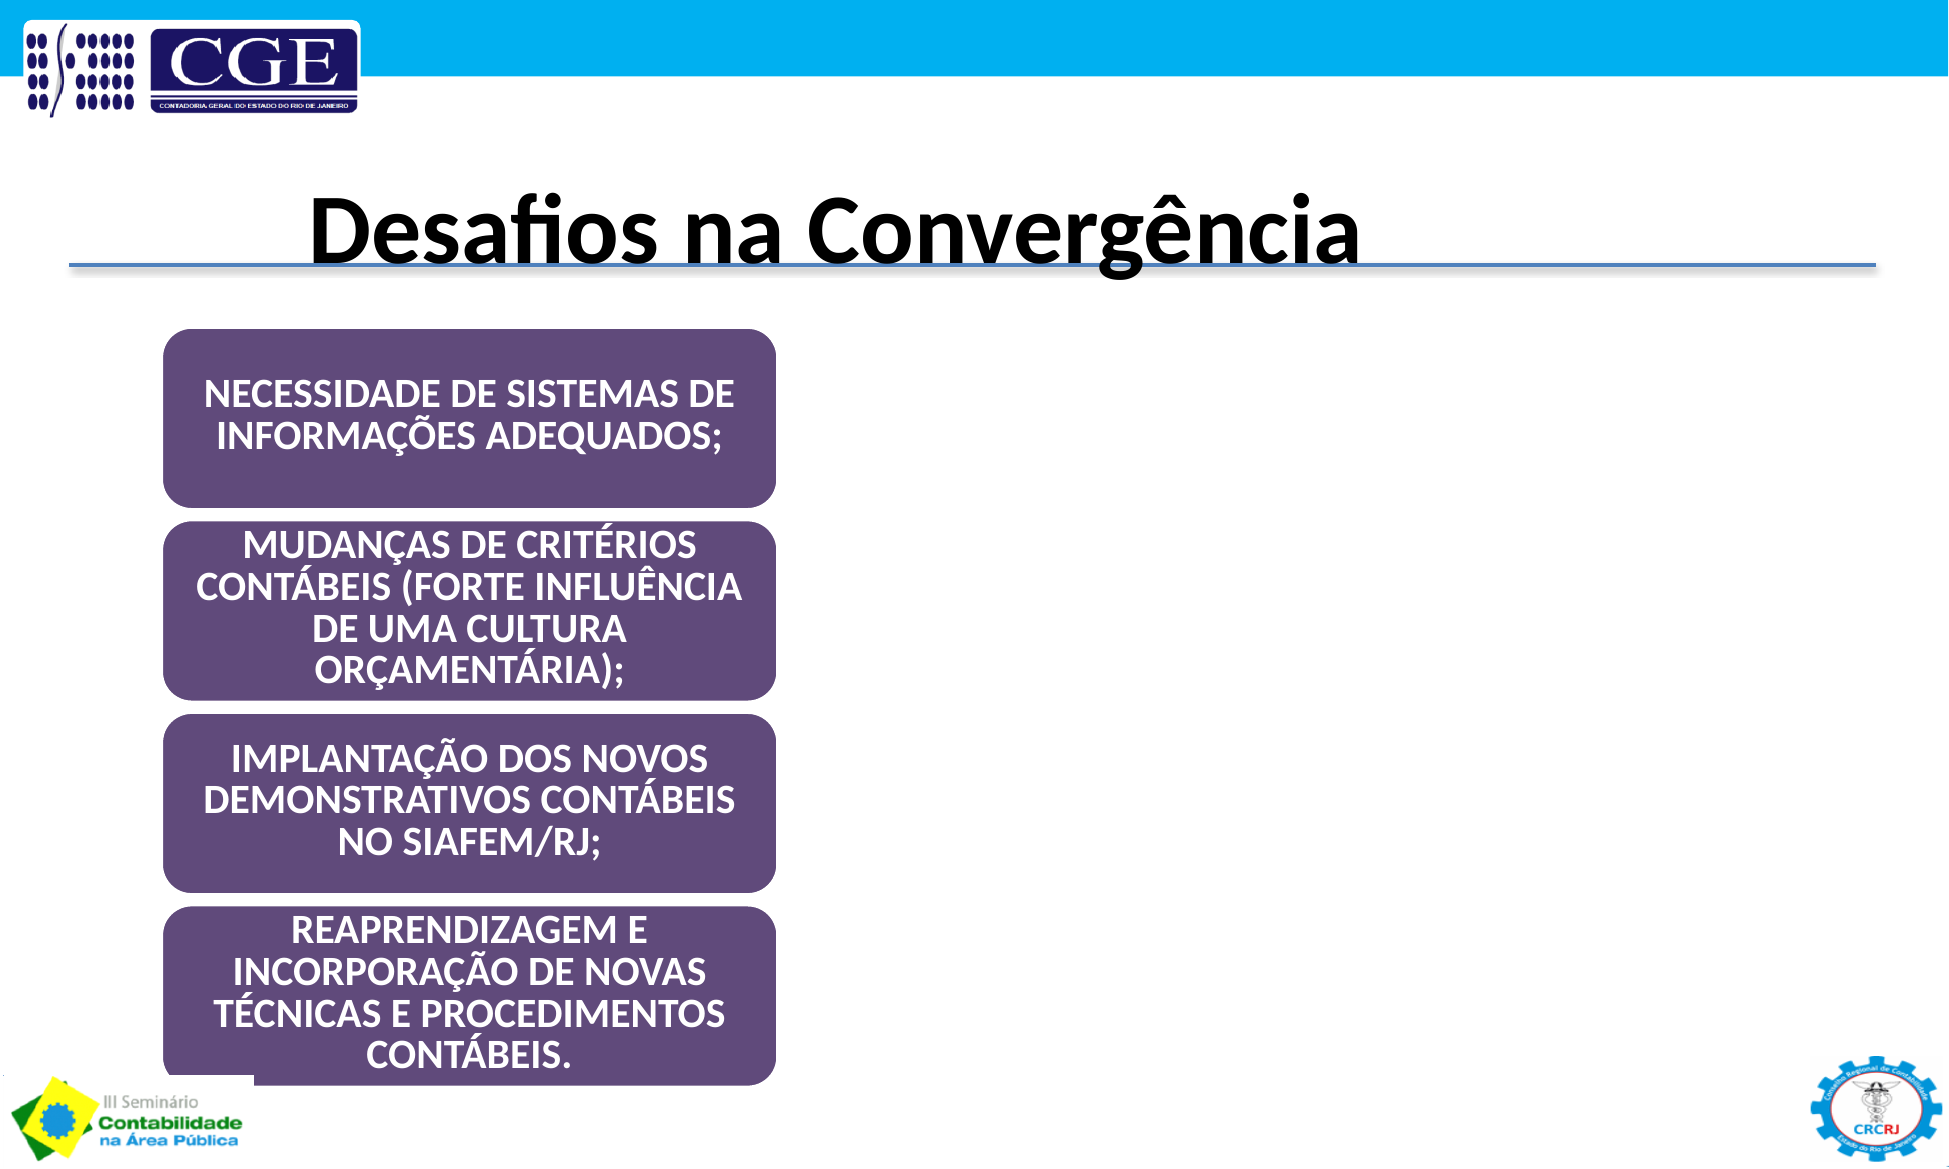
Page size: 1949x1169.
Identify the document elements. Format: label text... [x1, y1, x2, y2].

picture [3, 1075, 254, 1168]
picture [1803, 1056, 1949, 1167]
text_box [160, 326, 1877, 1089]
picture [23, 20, 361, 118]
text_box Desafios na Convergência [0, 154, 1865, 263]
